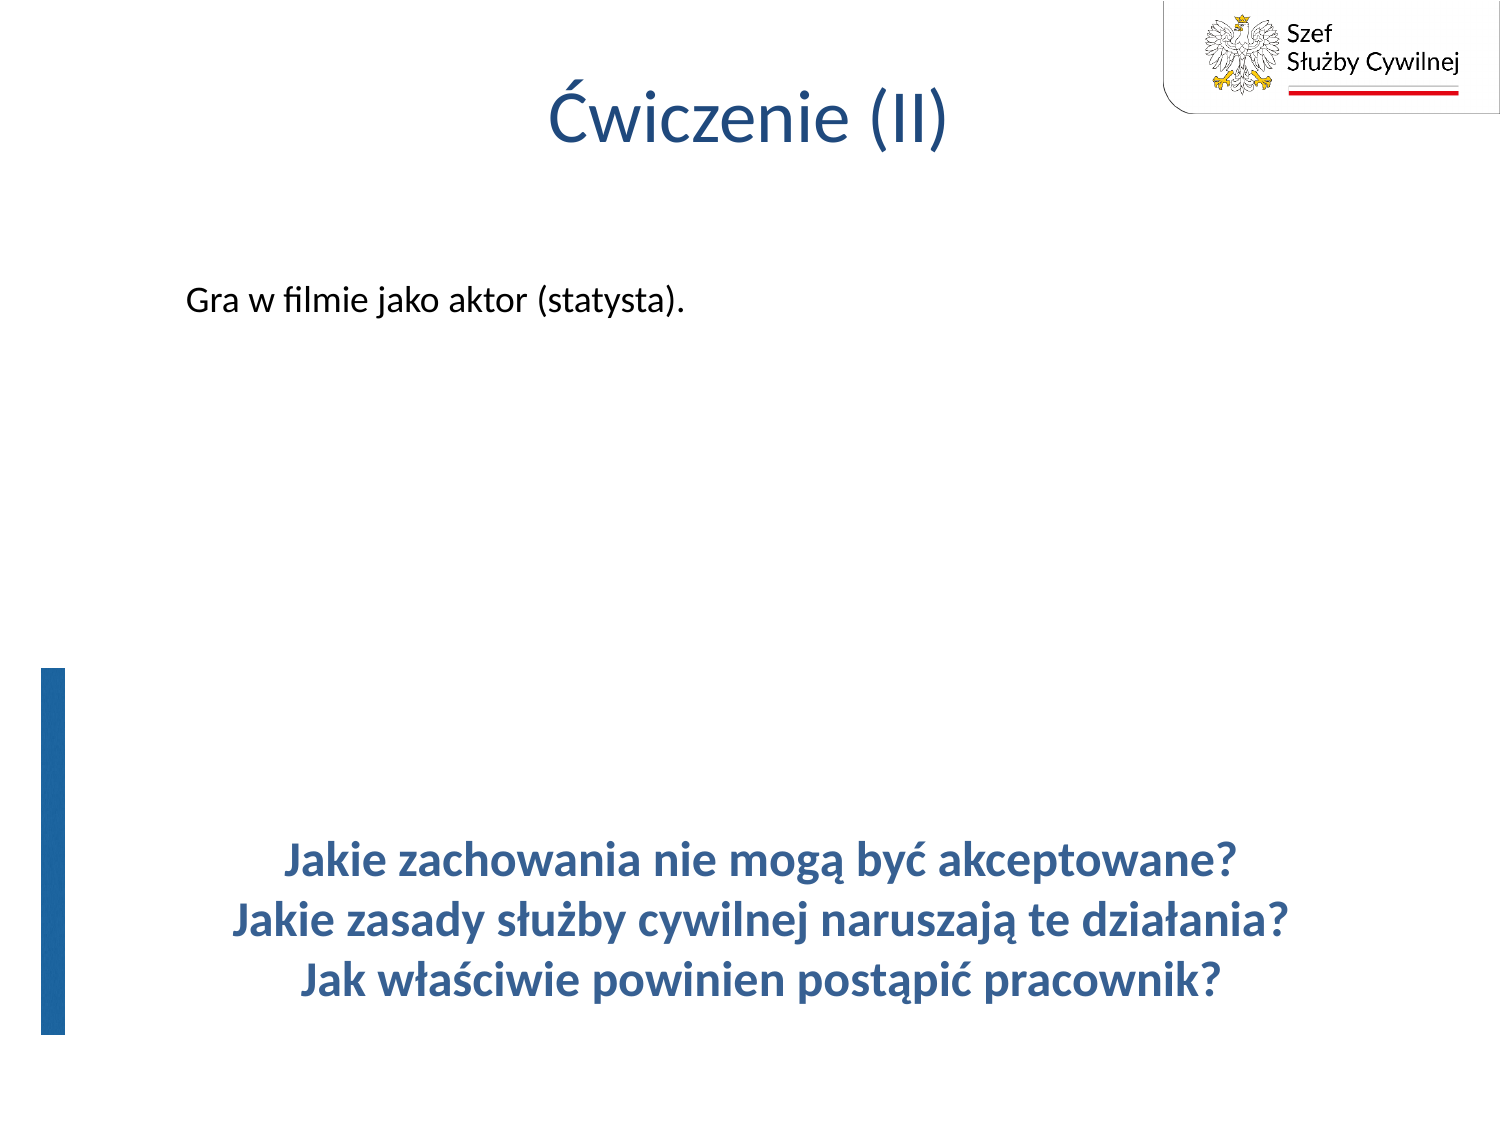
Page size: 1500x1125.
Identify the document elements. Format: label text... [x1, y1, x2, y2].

title Ćwiczenie (II) [100, 60, 1400, 185]
text_box Jakie zachowania nie mogą być akceptowane? Jakie zasady służby cywilnej naruszają te działania? Jak właściwie powinien postąpić pracownik? [171, 818, 1353, 1014]
text_box Gra w filmie jako aktor (statysta). [171, 267, 1353, 372]
picture [41, 668, 65, 1035]
picture [1163, 0, 1500, 114]
